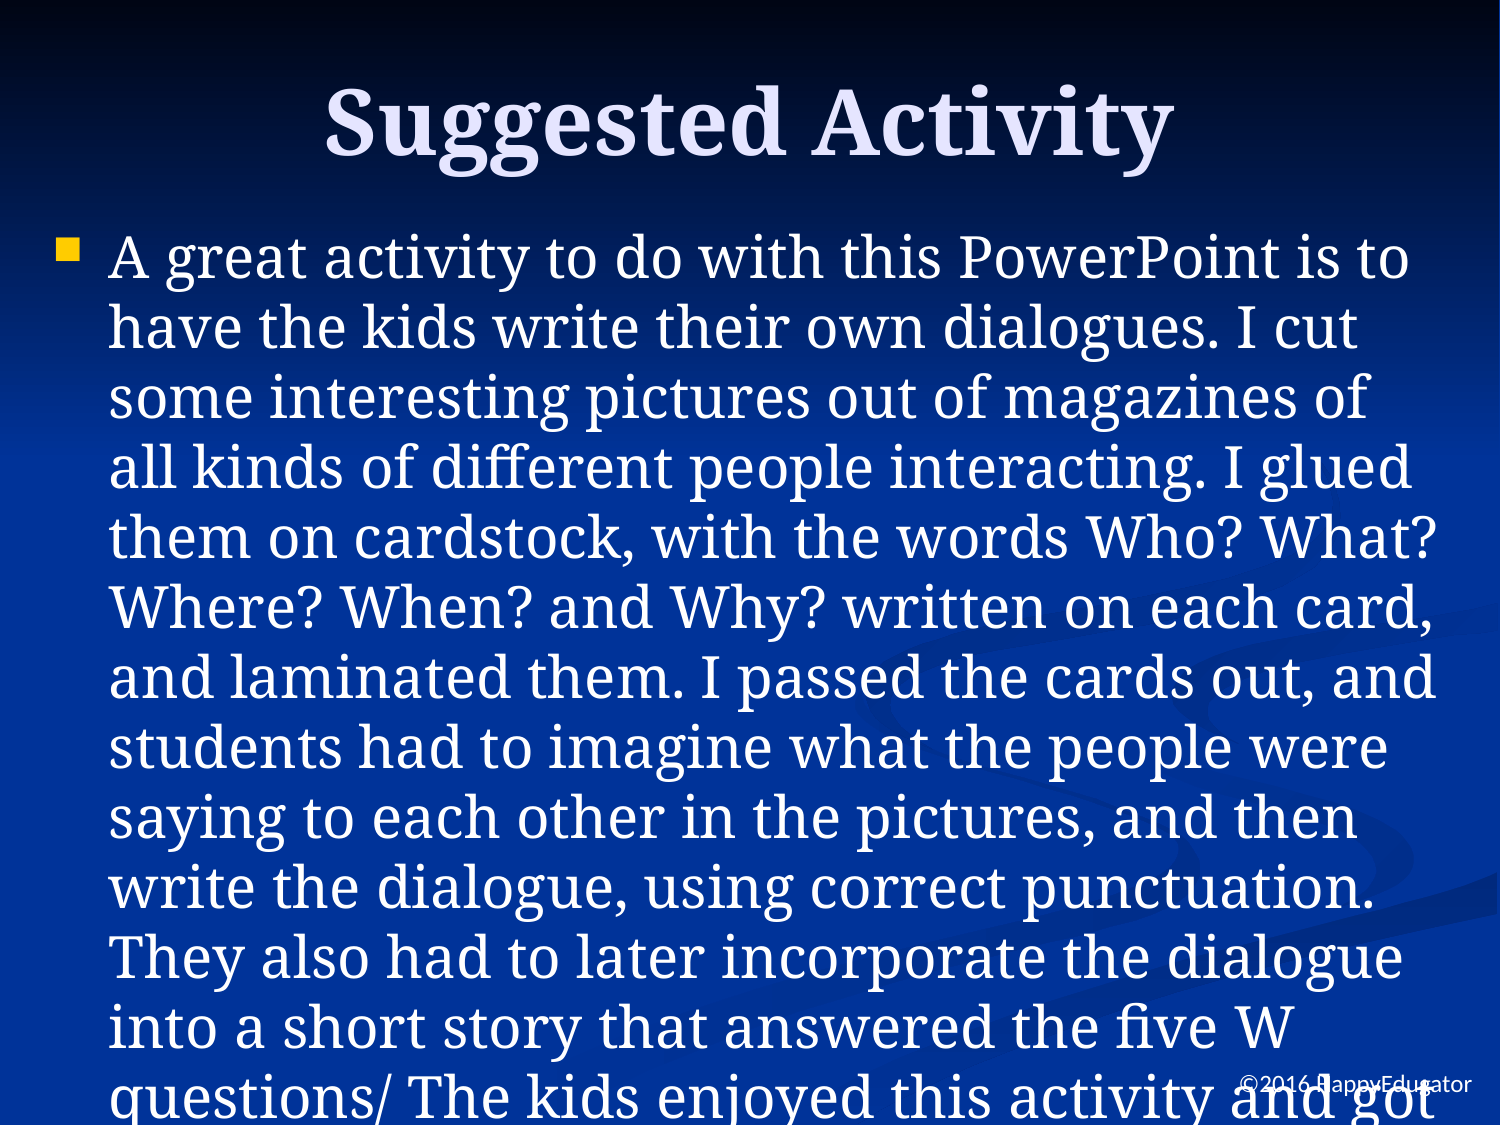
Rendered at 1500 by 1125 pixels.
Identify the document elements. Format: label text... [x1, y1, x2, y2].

title Suggested Activity [74, 24, 1426, 212]
text_box ©2016 HappyEdugator [999, 1060, 1488, 1105]
list A great activity to do with this PowerPoint is to have the kids write their own dialogues. I cut some interesting pictures out of magazines of all kinds of different people interacting. I glued them on cardstock, with the words Who? What? Where? When? and Why? written on each card, and laminated them. I passed the cards out, and students had to imagine what the people were saying to each other in the pictures, and then write the dialogue, using correct punctuation. They also had to later incorporate the dialogue into a short story that answered the five W questions/ The kids enjoyed this activity and got very creative with their stories! [37, 212, 1463, 956]
